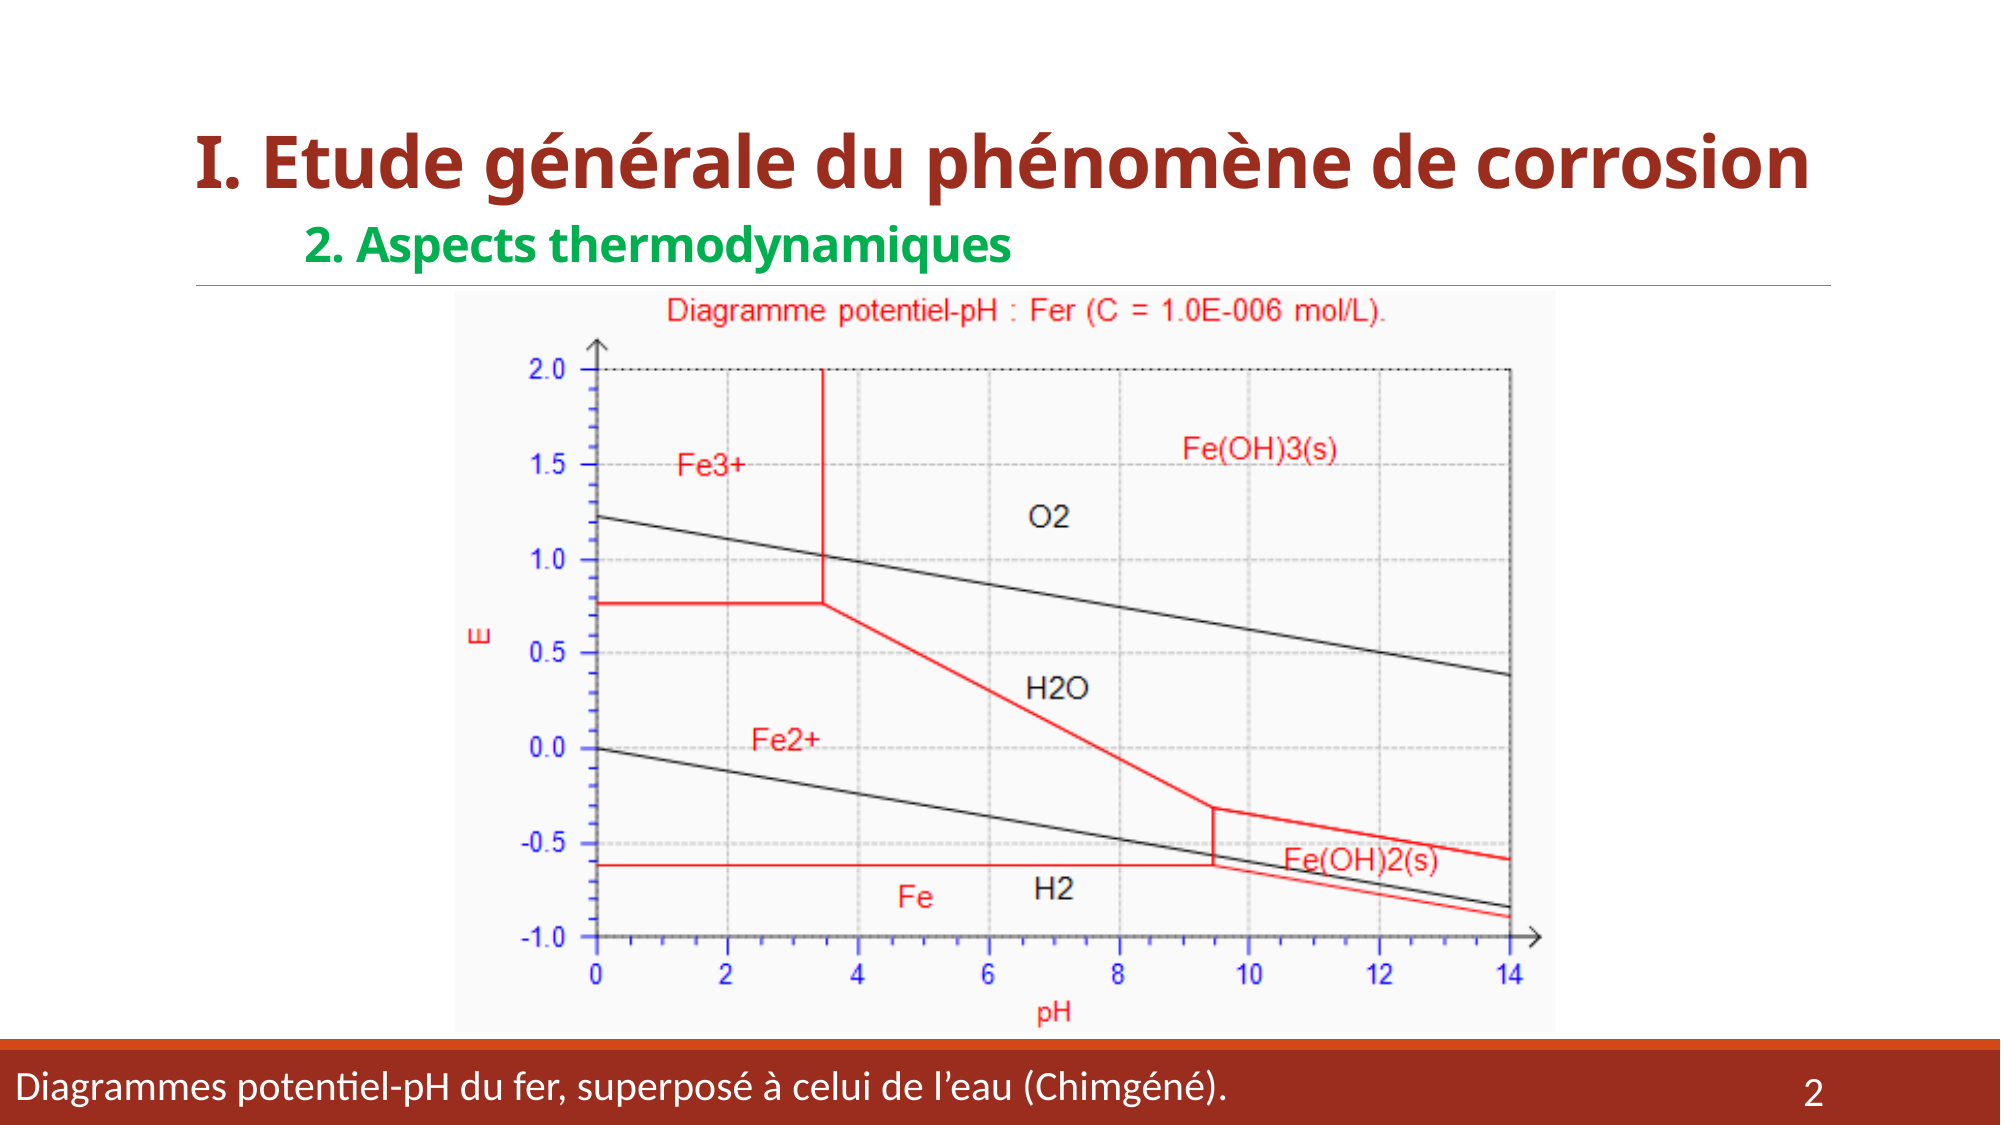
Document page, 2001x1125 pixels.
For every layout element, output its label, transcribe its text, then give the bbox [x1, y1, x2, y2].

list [454, 291, 1556, 1032]
list Diagrammes potentiel-pH du fer, superposé à celui de l’eau (Chimgéné). [0, 1056, 1771, 1125]
slide_number 2 [1624, 1059, 1840, 1120]
title I. Etude générale du phénomène de corrosion 2. Aspects thermodynamiques [180, 47, 1830, 285]
